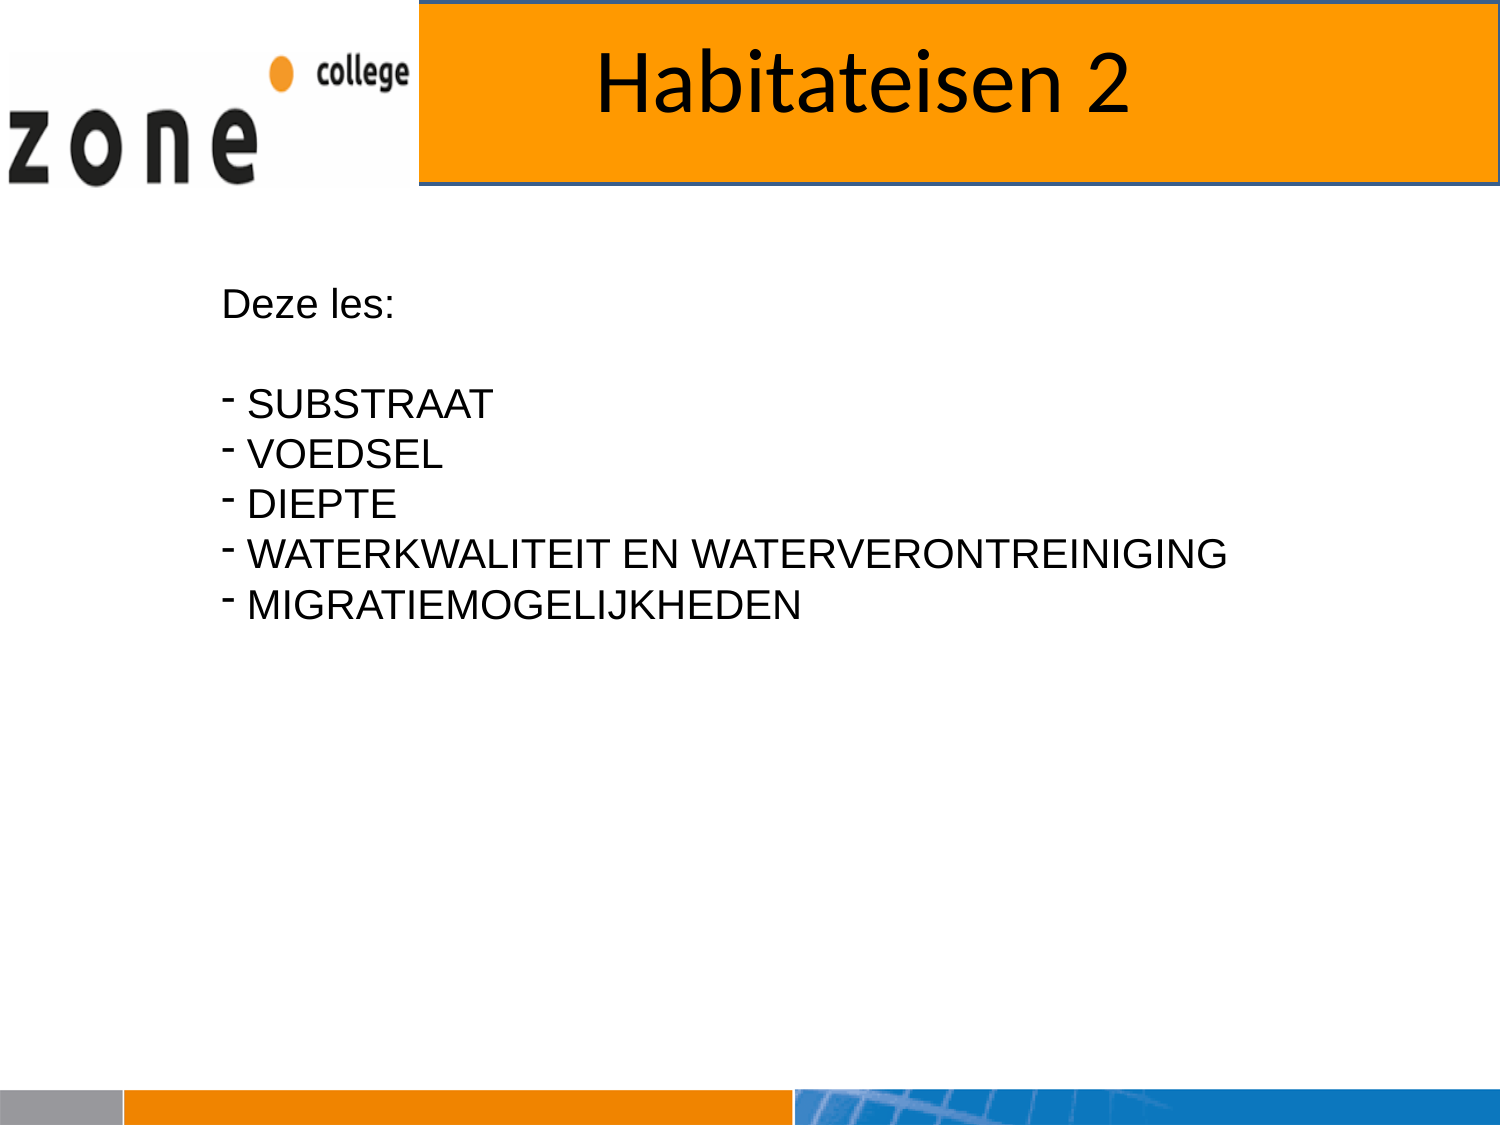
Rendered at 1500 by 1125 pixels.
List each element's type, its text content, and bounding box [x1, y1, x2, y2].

text_box Deze les: SUBSTRAAT VOEDSEL DIEPTE WATERKWALITEIT EN WATERVERONTREINIGING MIGRATIEMOGELIJKHEDEN [206, 219, 1282, 635]
text_box [423, 153, 1500, 186]
picture [0, 0, 1500, 1125]
title Habitateisen 2 [420, 0, 1500, 153]
